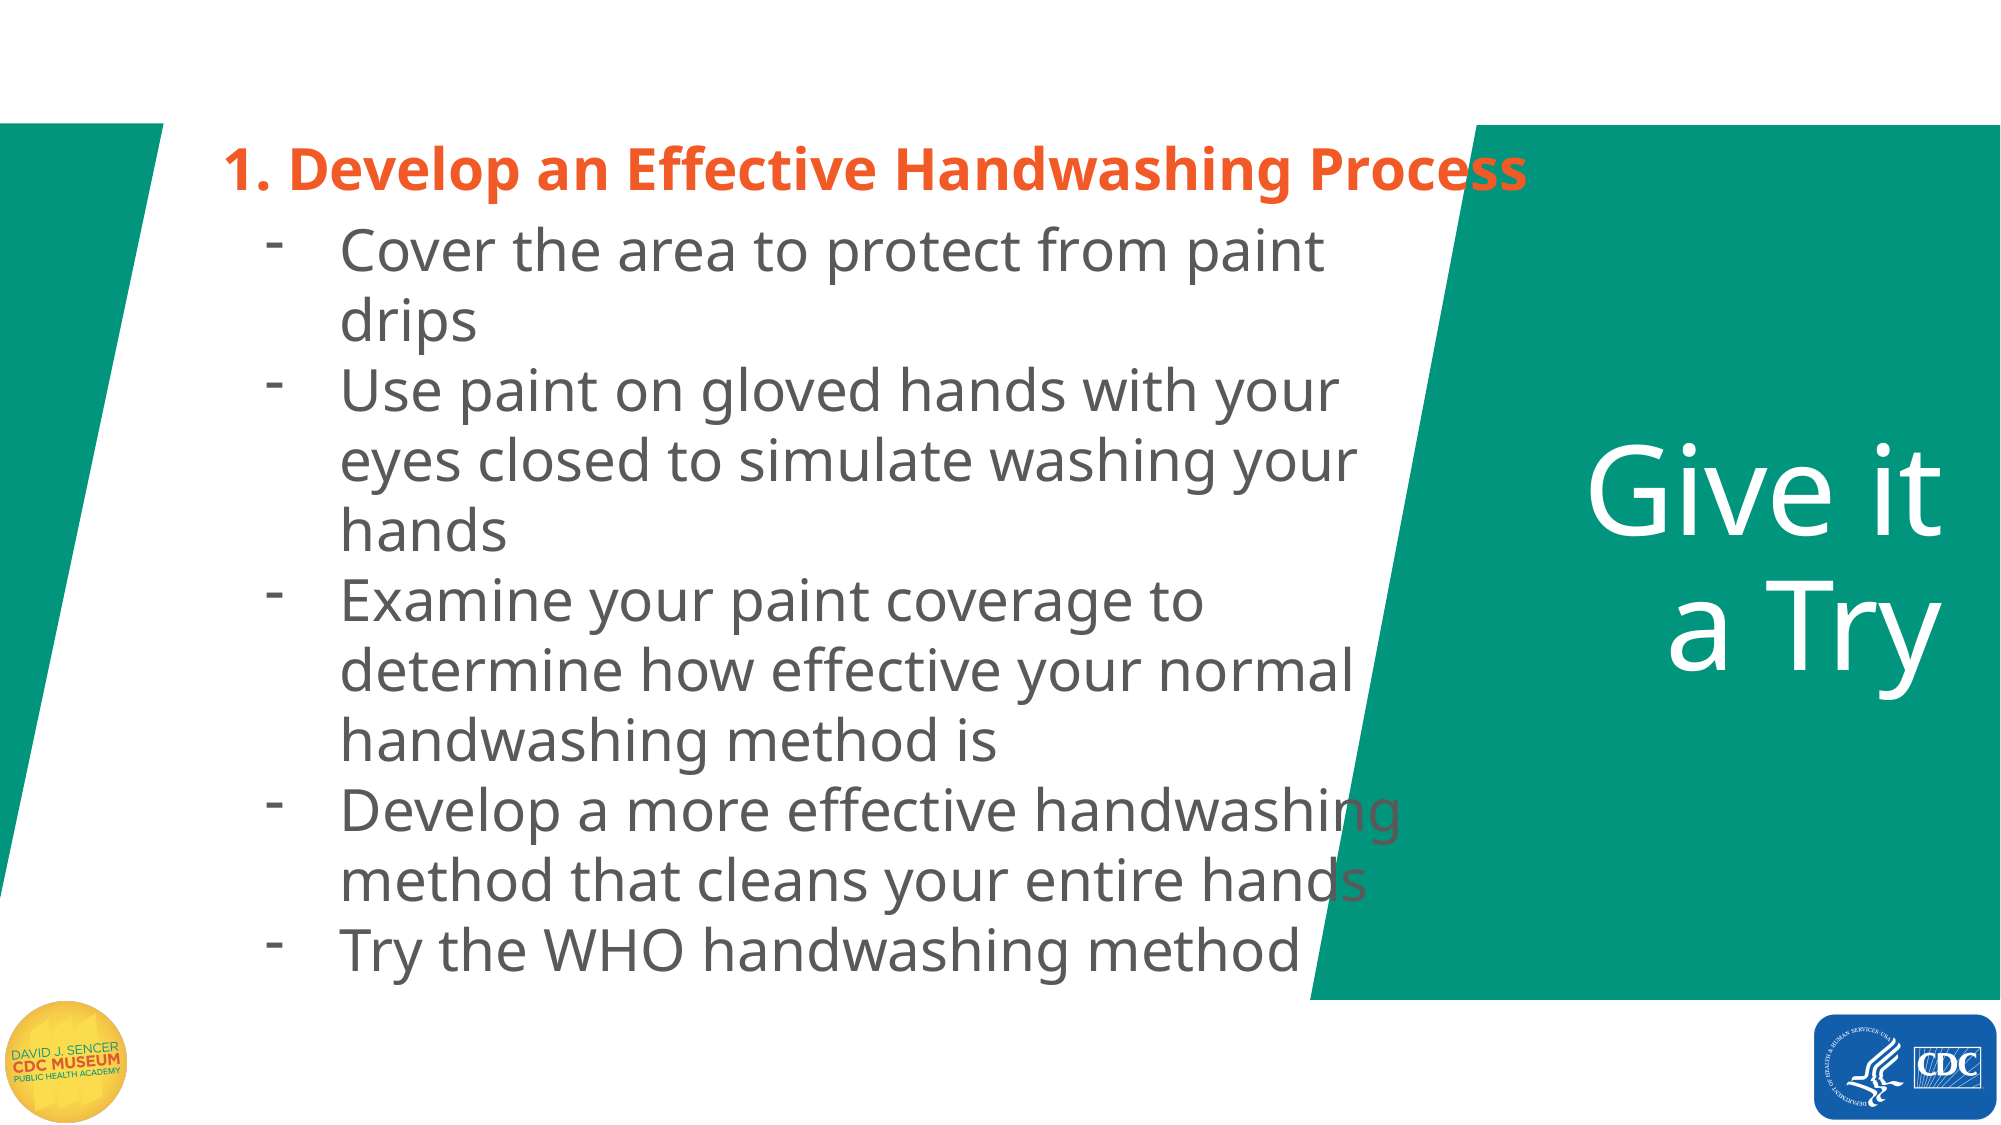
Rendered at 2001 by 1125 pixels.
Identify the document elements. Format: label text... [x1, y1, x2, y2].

text_box [0, 0, 2000, 1125]
list 1. Develop an Effective Handwashing Process [206, 123, 1582, 221]
title Give it a Try [1473, 306, 1957, 819]
picture [1801, 1006, 2000, 1125]
picture [4, 1001, 127, 1123]
text_box [0, 122, 165, 902]
text_box Cover the area to protect from paint drips Use paint on gloved hands with your eyes closed to simulate washing your hands Examine your paint coverage to determine how effective your normal handwashing method is Develop a more effective handwashing method that cleans your entire hands Try the WHO handwashing method [250, 206, 1425, 991]
text_box [1309, 124, 2000, 1001]
